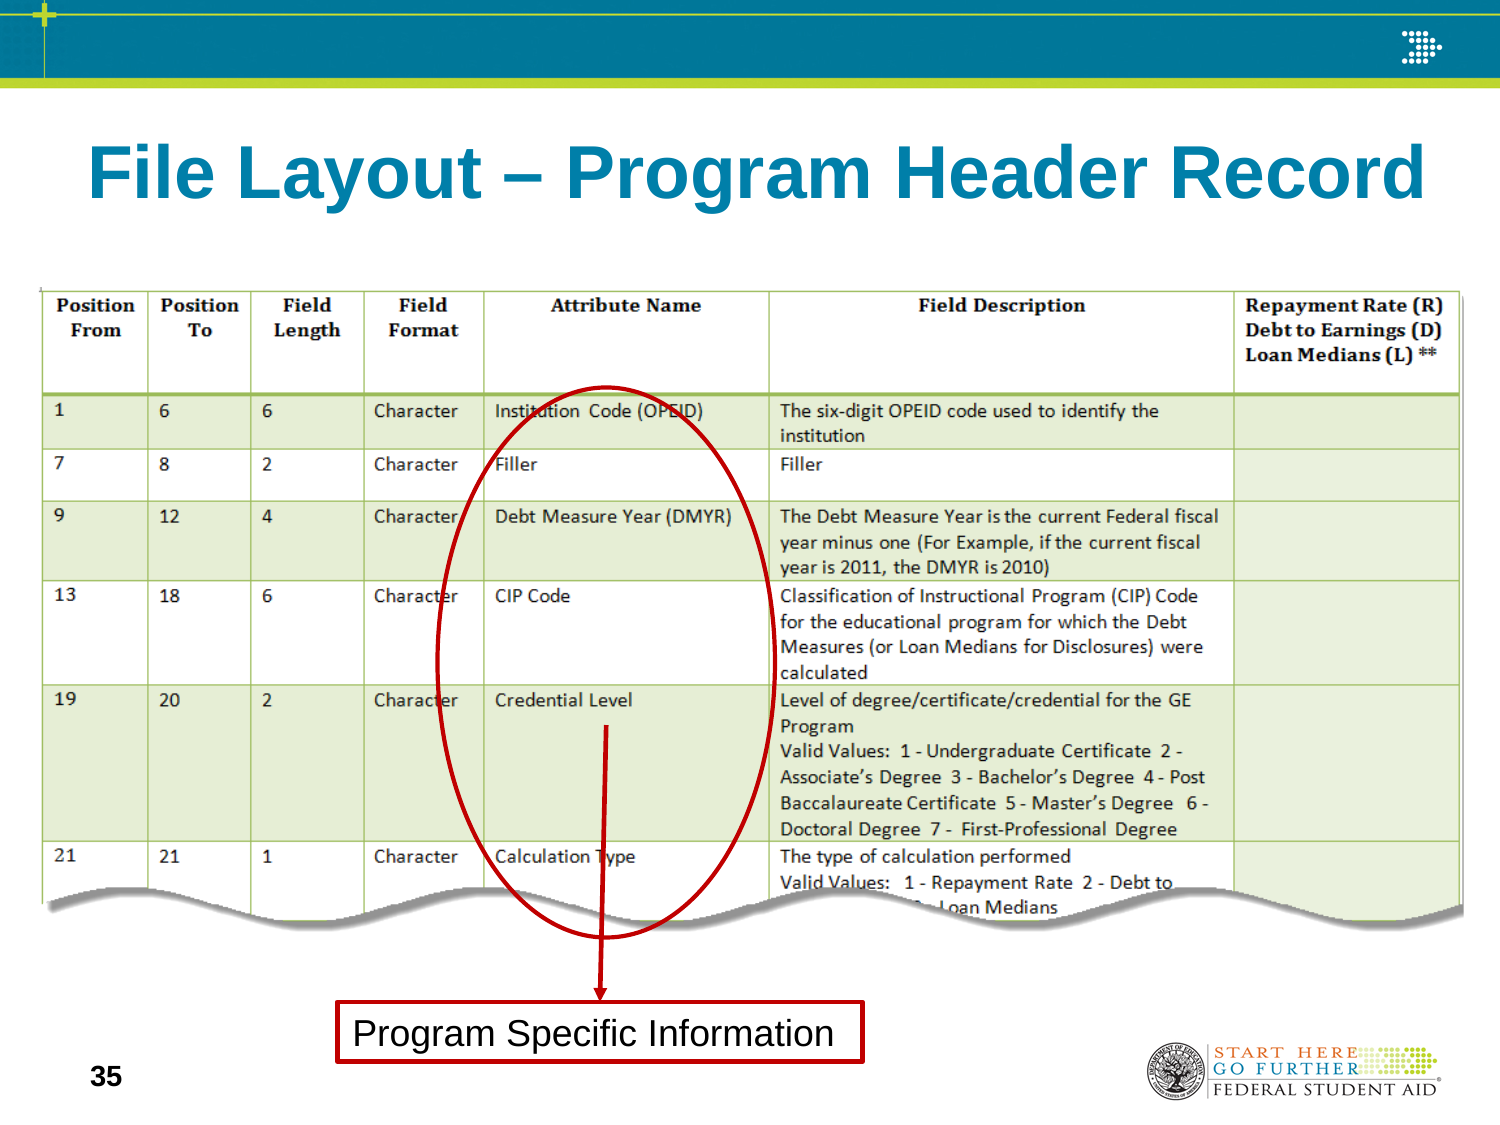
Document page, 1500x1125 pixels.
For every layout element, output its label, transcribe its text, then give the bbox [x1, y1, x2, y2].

text_box Program Specific Information [337, 1001, 863, 1062]
slide_number 35 [74, 1049, 388, 1125]
picture [0, 3, 1500, 26]
picture [0, 78, 1500, 1125]
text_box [599, 937, 607, 1003]
picture [1424, 32, 1428, 42]
title File Layout – Program Header Record [56, 112, 1444, 226]
